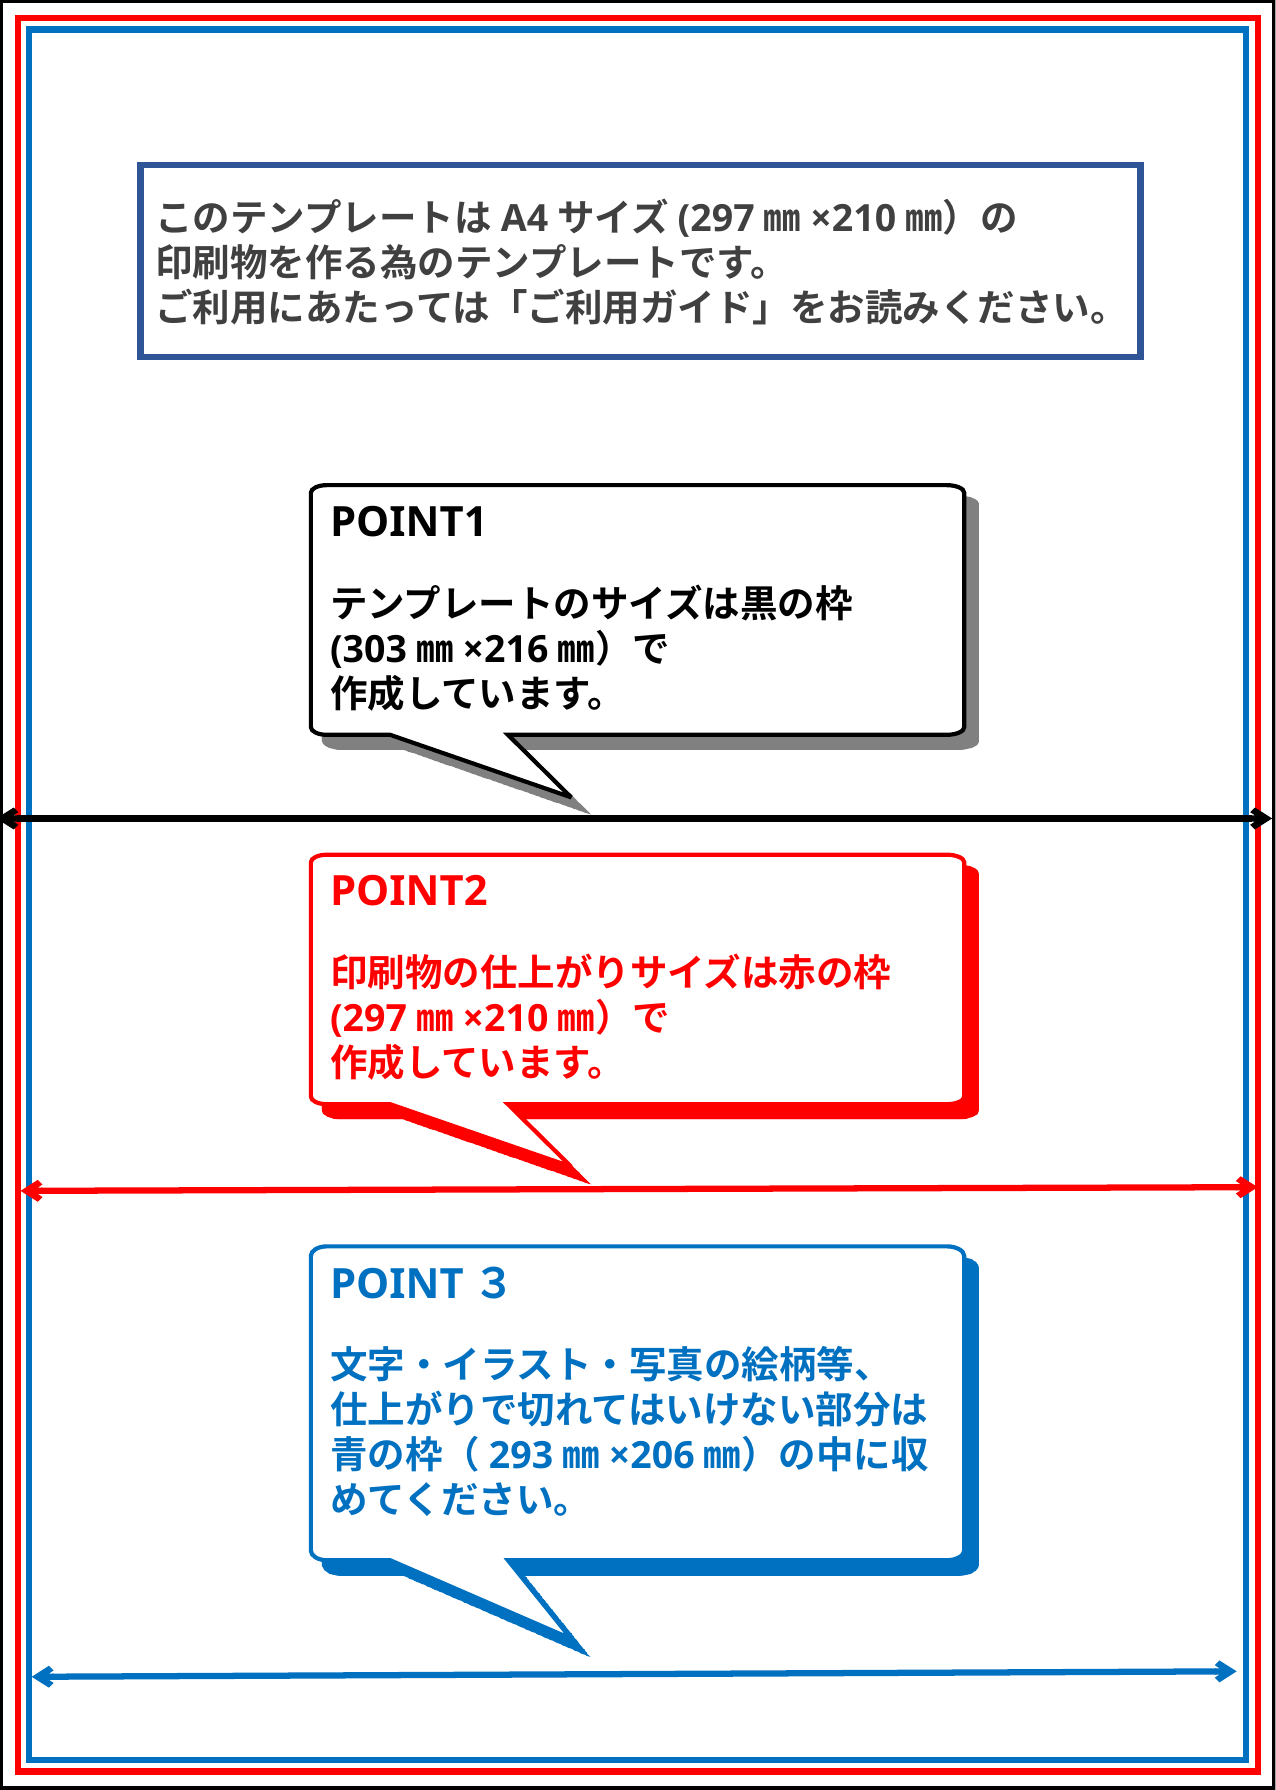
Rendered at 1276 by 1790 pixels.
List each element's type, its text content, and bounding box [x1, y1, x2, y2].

text_box [28, 1191, 1247, 1761]
text_box [28, 28, 1247, 815]
text_box [17, 17, 1259, 815]
text_box POINT1 テンプレートのサイズは黒の枠 (303㎜×216㎜）で 作成しています。 [310, 485, 965, 798]
text_box [0, 0, 1276, 1790]
text_box [17, 822, 1259, 1773]
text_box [20, 1187, 1258, 1191]
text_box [31, 1671, 1237, 1677]
text_box POINT３ 文字・イラスト・写真の絵柄等、 仕上がりで切れてはいけない部分は 青の枠（293㎜×206㎜）の中に収めてください。 [310, 1246, 965, 1639]
text_box POINT2 印刷物の仕上がりサイズは赤の枠(297㎜×210㎜）で 作成しています。 [310, 854, 965, 1167]
text_box このテンプレートはA4サイズ(297㎜×210㎜）の 印刷物を作る為のテンプレートです。 ご利用にあたっては「ご利用ガイド」をお読みください。 [140, 164, 1142, 358]
text_box [28, 822, 1247, 1187]
